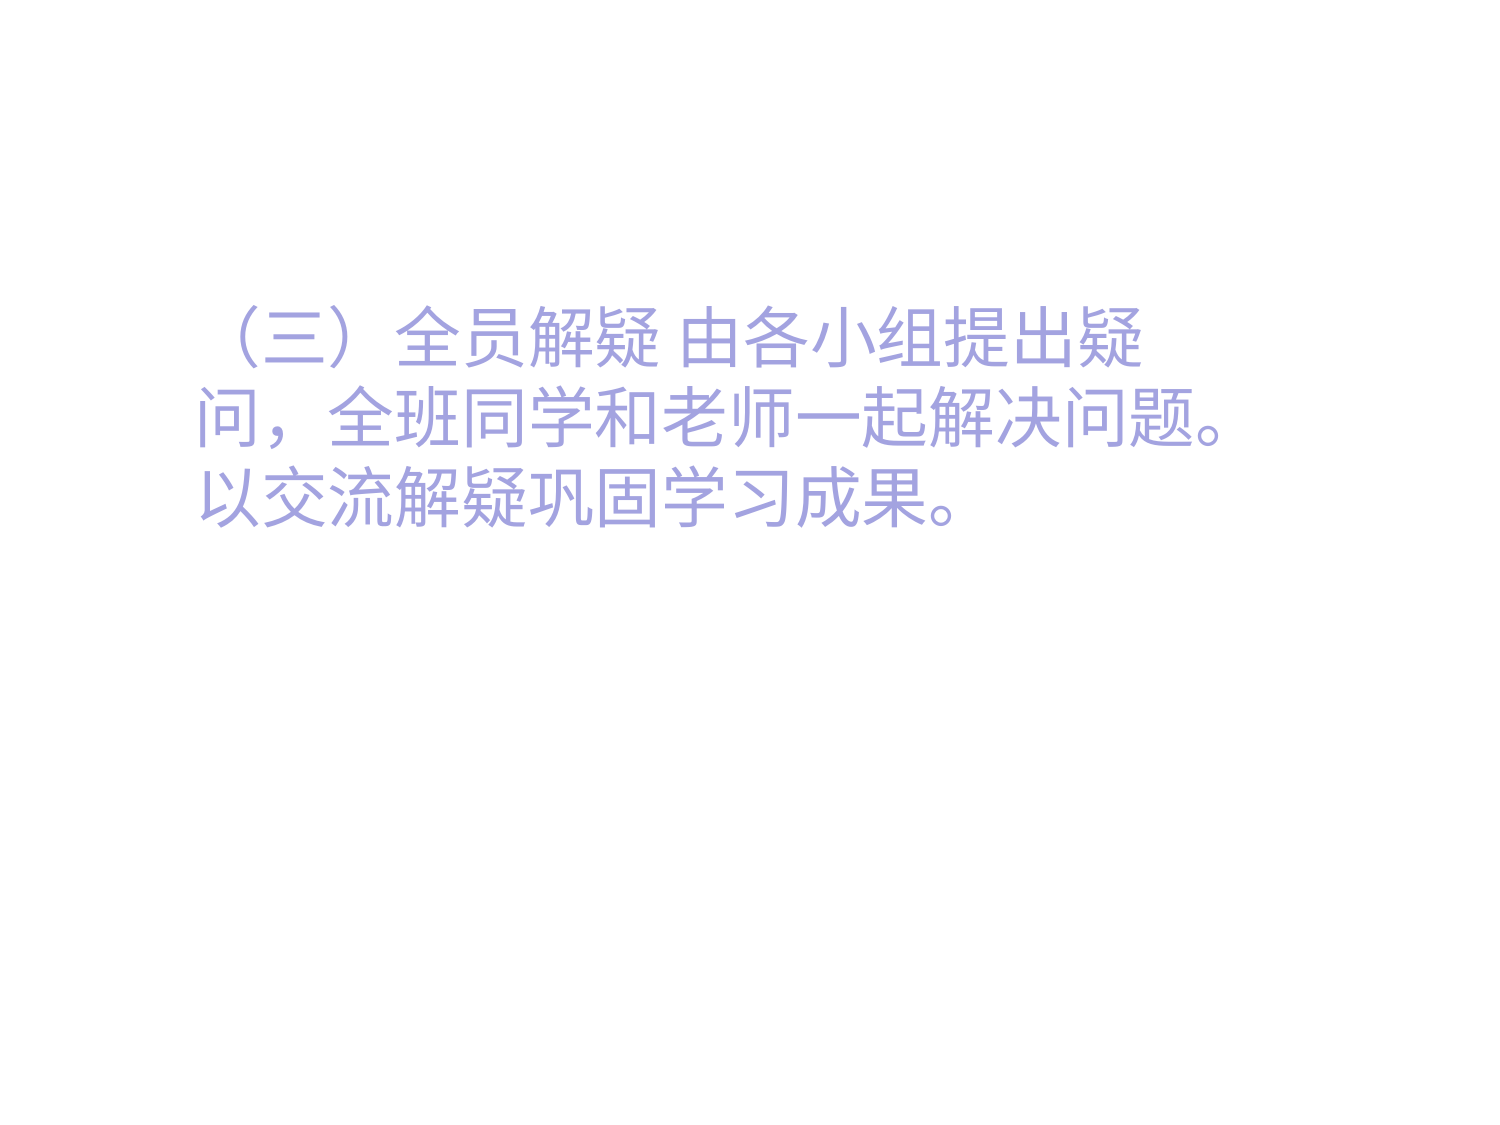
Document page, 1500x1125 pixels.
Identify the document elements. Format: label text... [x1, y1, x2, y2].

text_box （三）全员解疑 由各小组提出疑问，全班同学和老师一起解决问题。 以交流解疑巩固学习成果。 [179, 288, 1288, 623]
